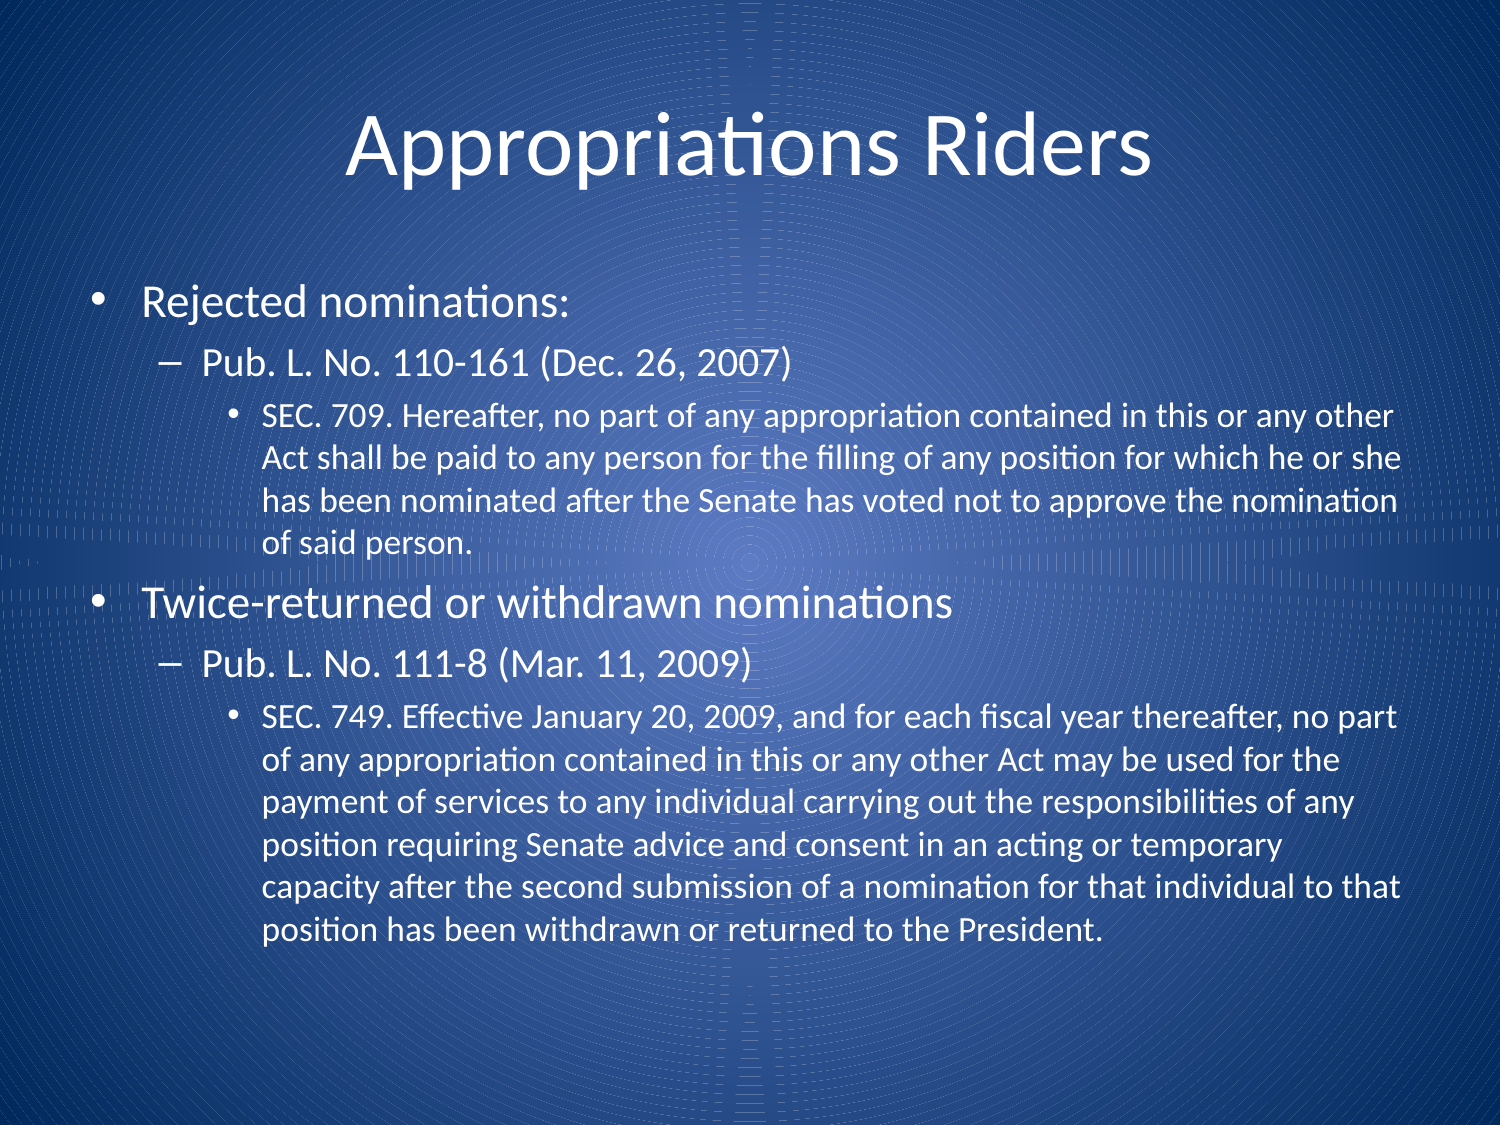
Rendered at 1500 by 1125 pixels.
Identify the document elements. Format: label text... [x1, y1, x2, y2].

list Rejected nominations: Pub. L. No. 110-161 (Dec. 26, 2007) SEC. 709. Hereafter, no part of any appropriation contained in this or any other Act shall be paid to any person for the filling of any position for which he or she has been nominated after the Senate has voted not to approve the nomination of said person. Twice-returned or withdrawn nominations Pub. L. No. 111-8 (Mar. 11, 2009) SEC. 749. Effective January 20, 2009, and for each fiscal year thereafter, no part of any appropriation contained in this or any other Act may be used for the payment of services to any individual carrying out the responsibilities of any position requiring Senate advice and consent in an acting or temporary capacity after the second submission of a nomination for that individual to that position has been withdrawn or returned to the President. [75, 262, 1425, 1005]
title Appropriations Riders [75, 45, 1425, 233]
